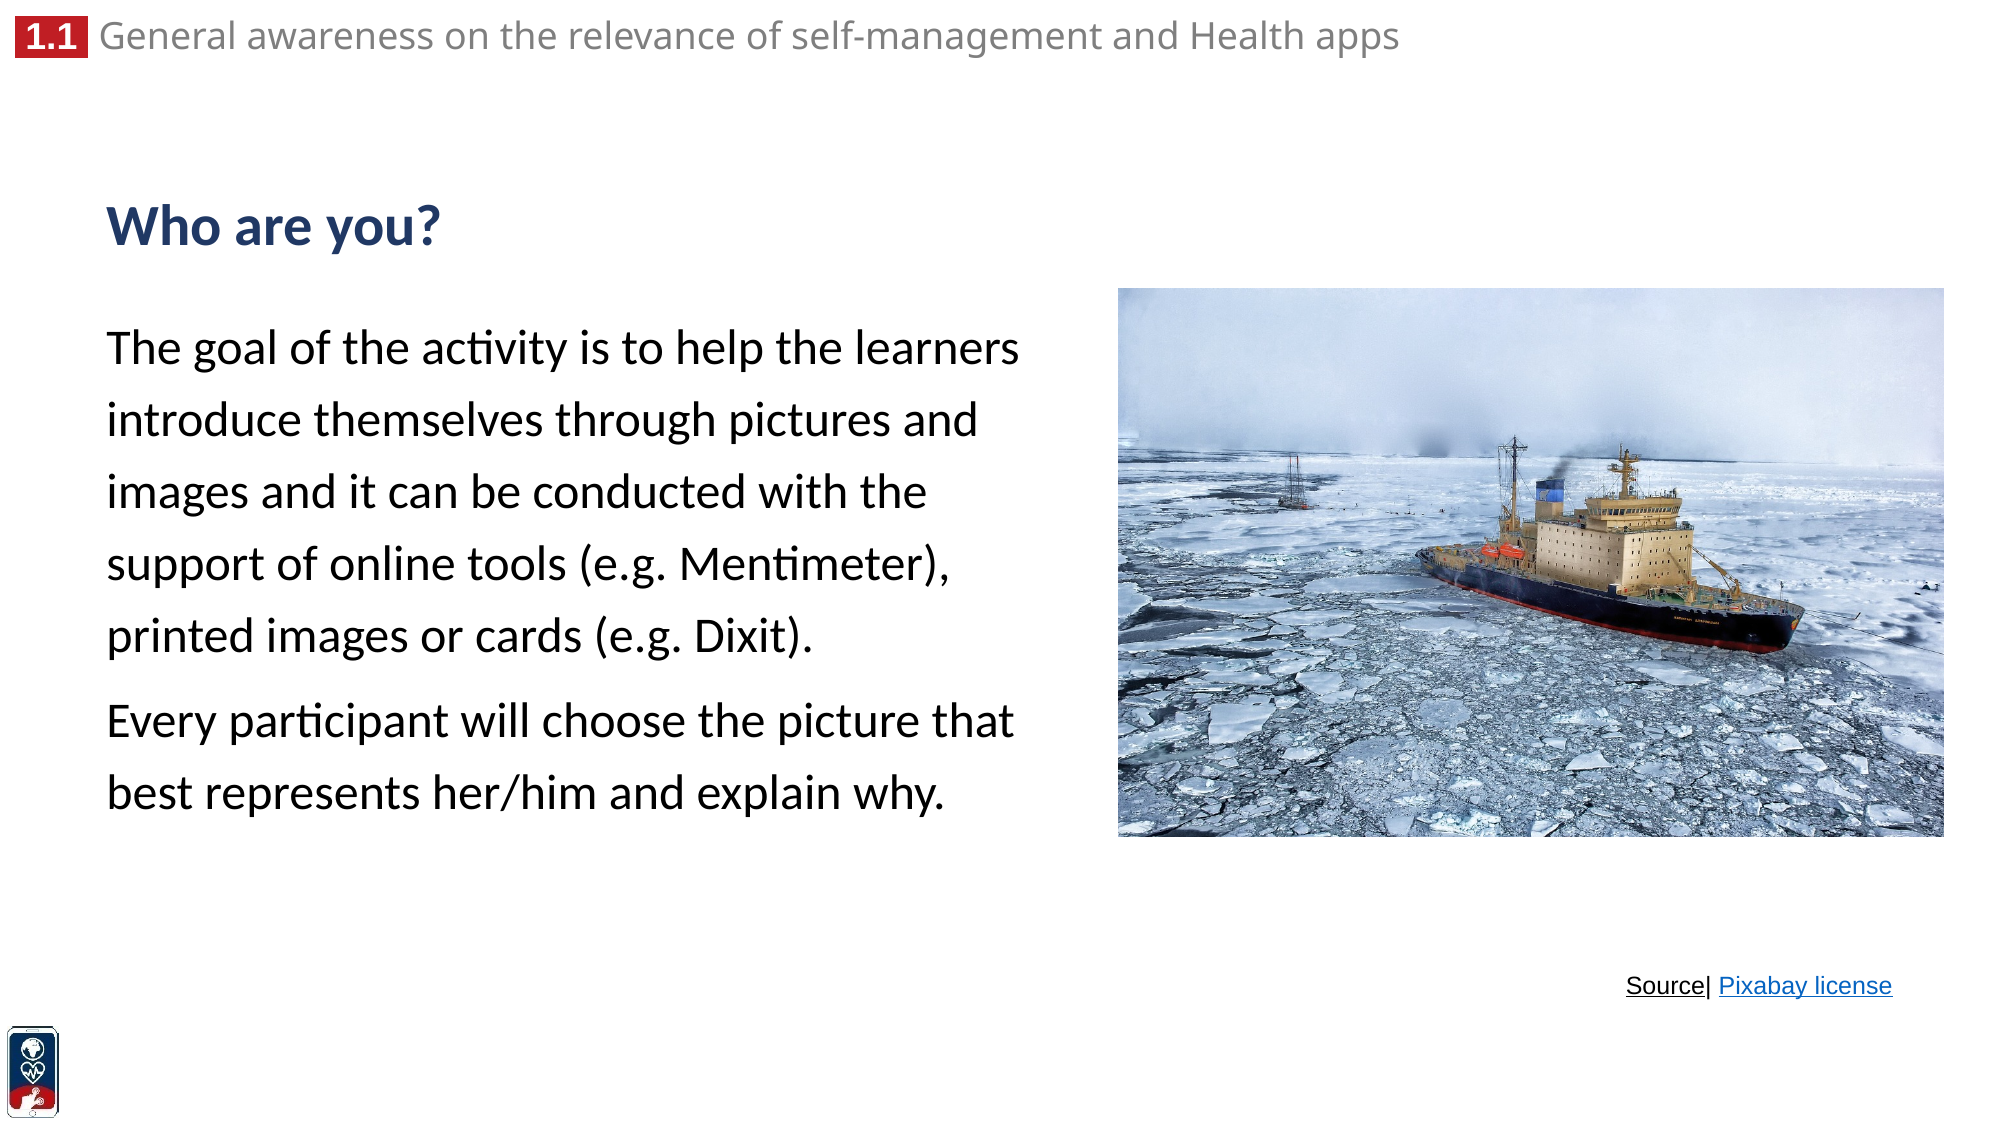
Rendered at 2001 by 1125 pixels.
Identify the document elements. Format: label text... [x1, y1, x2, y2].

picture [7, 1026, 59, 1118]
text_box Source| Pixabay license [1512, 961, 1908, 1007]
title Who are you? [91, 177, 1962, 276]
picture [1118, 288, 1944, 837]
list The goal of the activity is to help the learners introduce themselves through pictures and images and it can be conducted with the support of online tools (e.g. Mentimeter), printed images or cards (e.g. Dixit). Every participant will choose the picture that best represents her/him and explain why. [91, 295, 1075, 1098]
